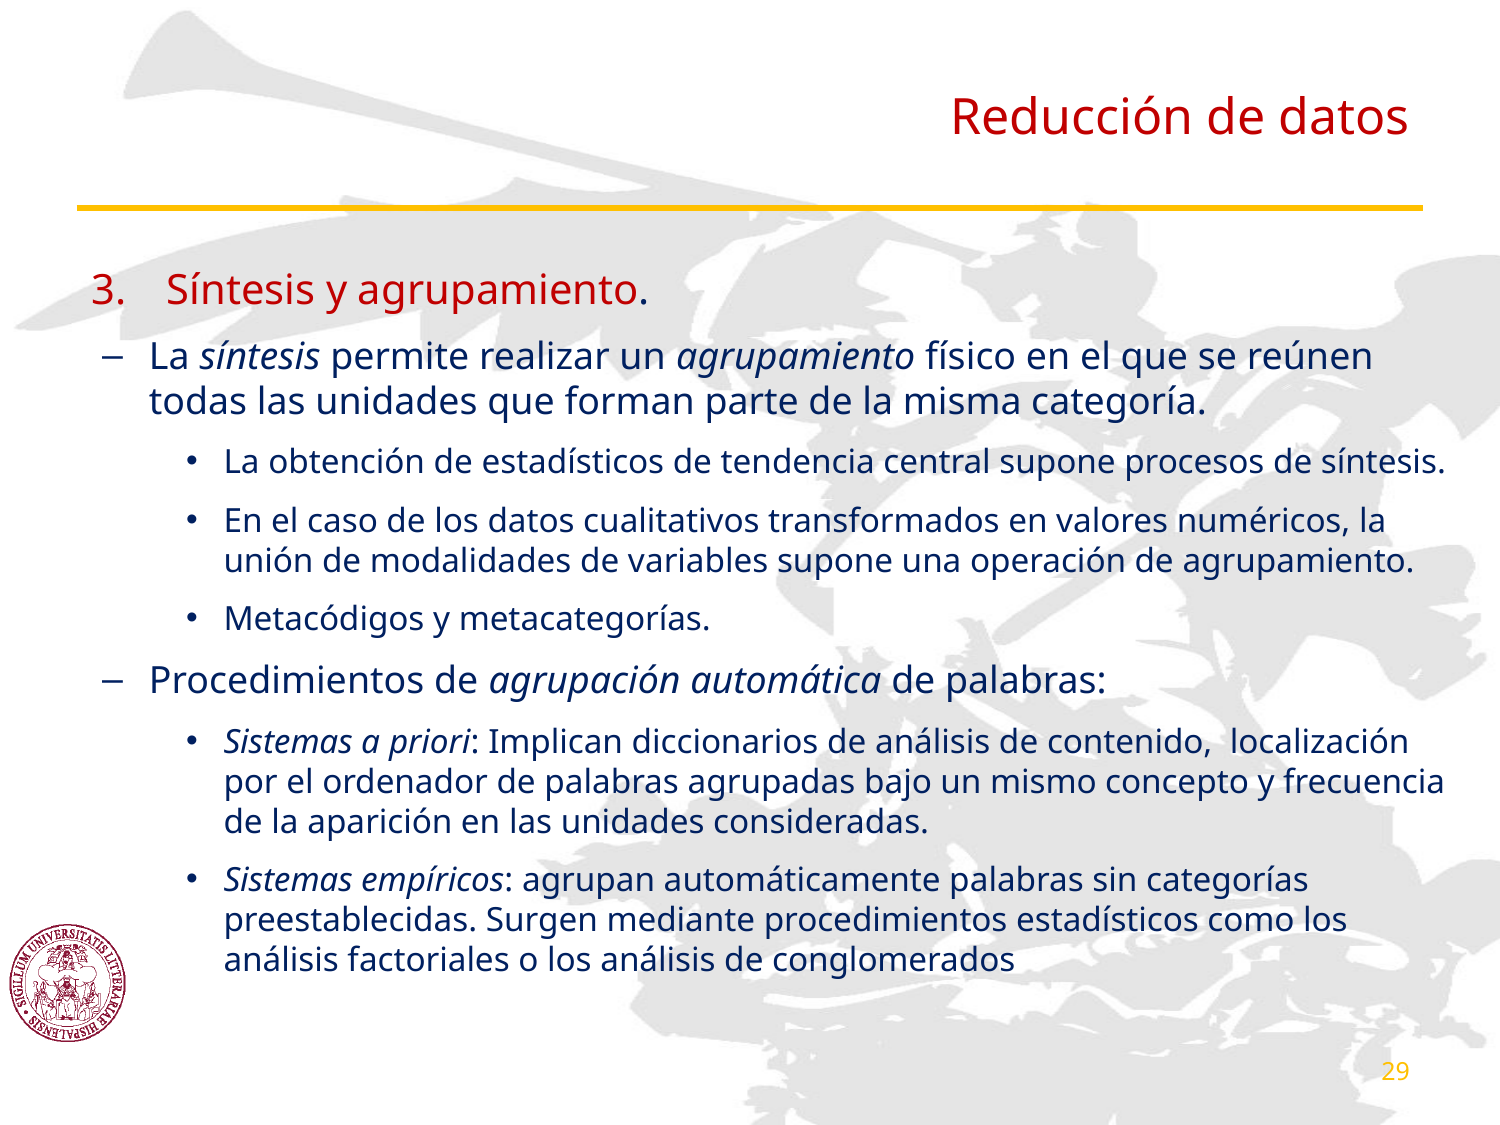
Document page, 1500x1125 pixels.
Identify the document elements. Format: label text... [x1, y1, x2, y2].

list Síntesis y agrupamiento. La síntesis permite realizar un agrupamiento físico en el que se reúnen todas las unidades que forman parte de la misma categoría. La obtención de estadísticos de tendencia central supone procesos de síntesis. En el caso de los datos cualitativos transformados en valores numéricos, la unión de modalidades de variables supone una operación de agrupamiento. Metacódigos y metacategorías. Procedimientos de agrupación automática de palabras: Sistemas a priori: Implican diccionarios de análisis de contenido, localización por el ordenador de palabras agrupadas bajo un mismo concepto y frecuencia de la aparición en las unidades consideradas. Sistemas empíricos: agrupan automáticamente palabras sin categorías preestablecidas. Surgen mediante procedimientos estadísticos como los análisis factoriales o los análisis de conglomerados [76, 255, 1471, 1083]
title Reducción de datos [75, 45, 1425, 185]
picture [0, 0, 1500, 1125]
slide_number 29 [1074, 1042, 1425, 1103]
